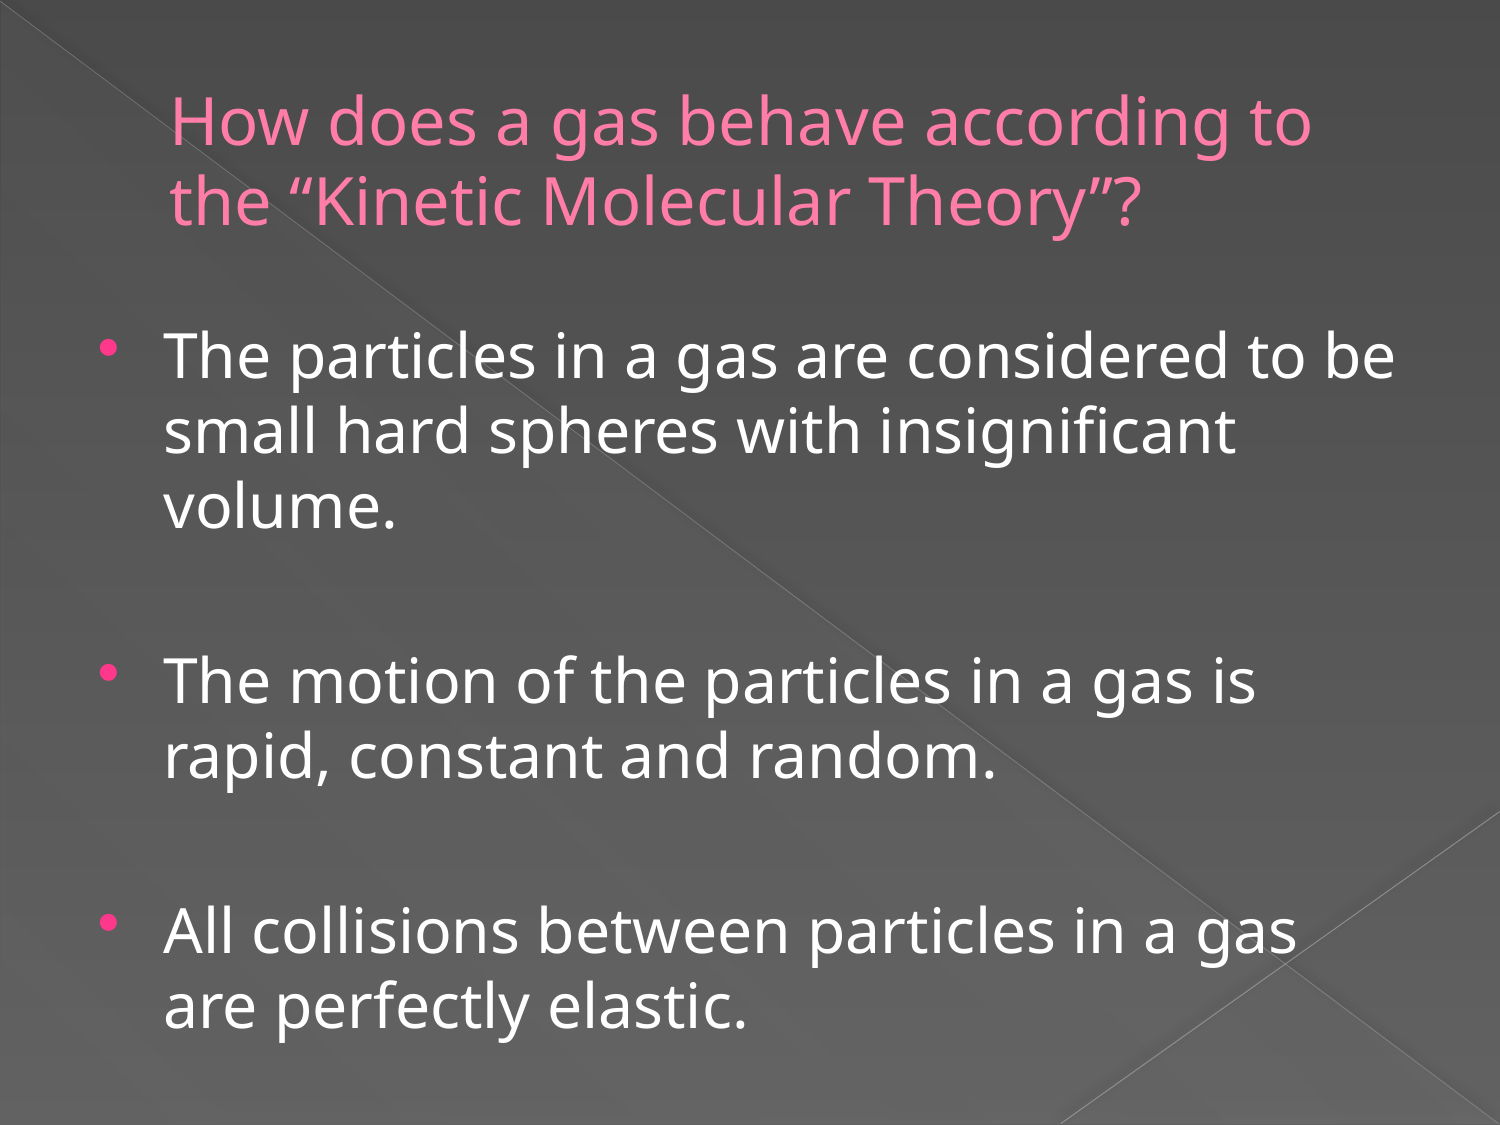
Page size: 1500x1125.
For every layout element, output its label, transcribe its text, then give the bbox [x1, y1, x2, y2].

list The particles in a gas are considered to be small hard spheres with insignificant volume. The motion of the particles in a gas is rapid, constant and random. All collisions between particles in a gas are perfectly elastic. [75, 308, 1425, 1059]
title How does a gas behave according to the “Kinetic Molecular Theory”? [75, 43, 1425, 274]
